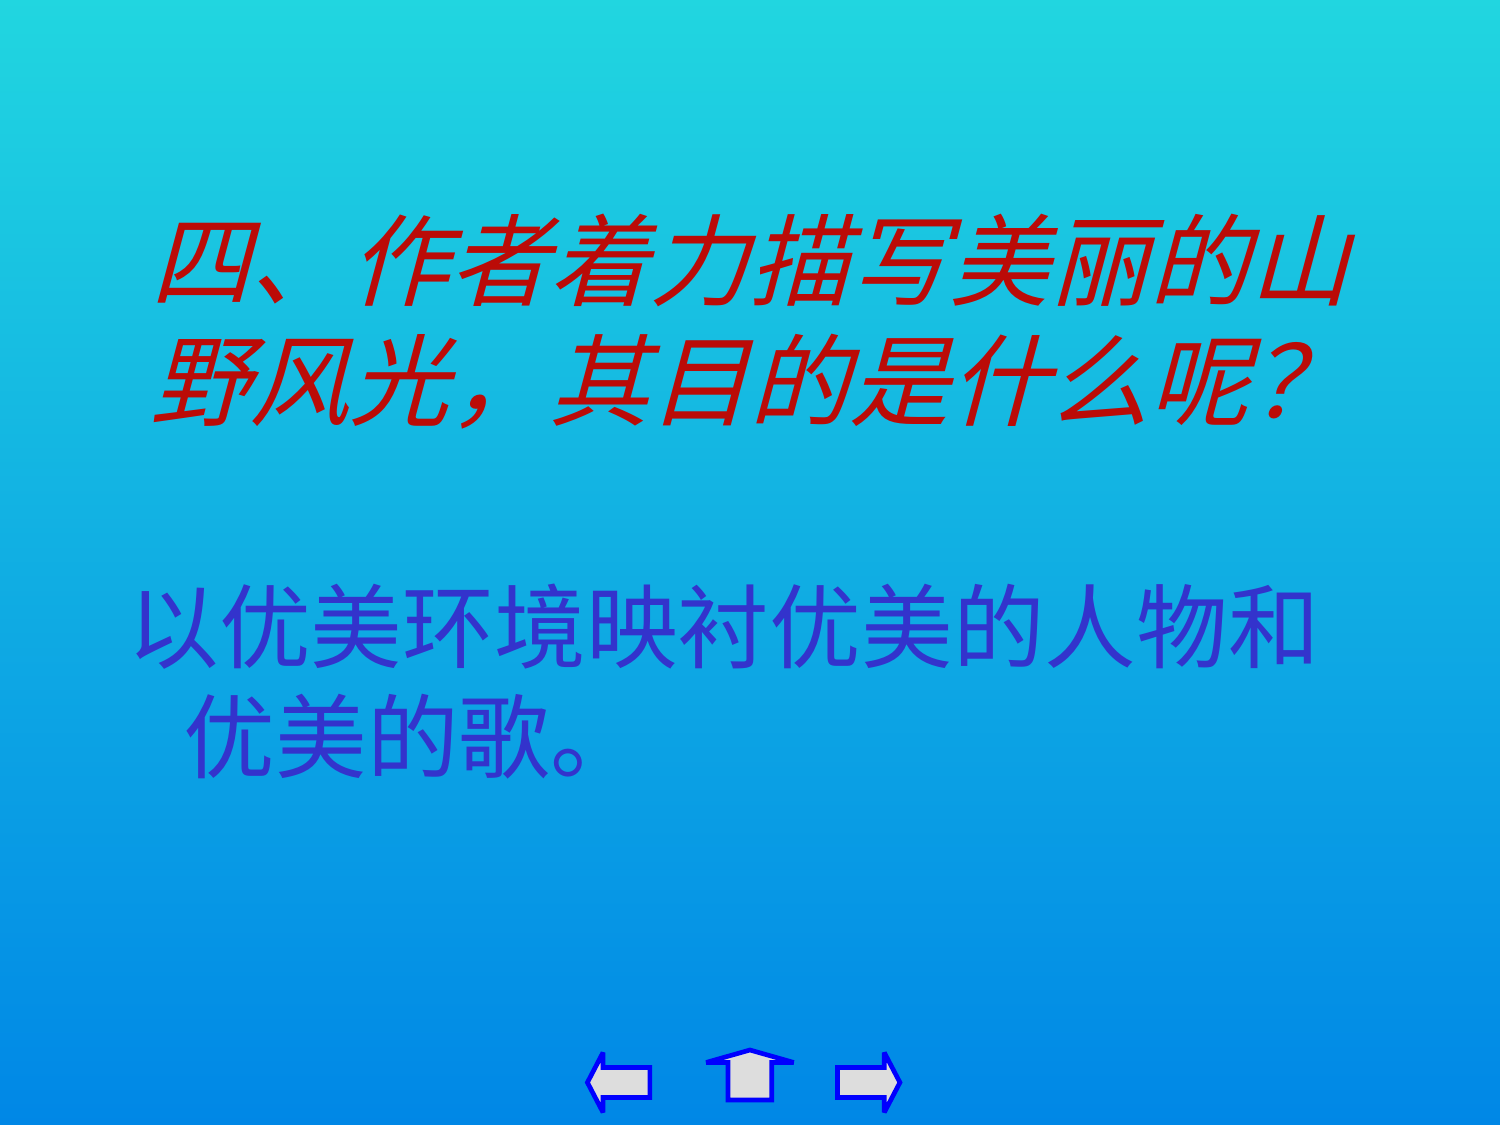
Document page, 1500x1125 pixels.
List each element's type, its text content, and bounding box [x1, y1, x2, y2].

title 四、作者着力描写美丽的山野风光，其目的是什么呢？ [112, 147, 1388, 562]
list 以优美环境映衬优美的人物和优美的歌。 [112, 562, 1388, 925]
text_box [587, 1052, 650, 1113]
text_box [706, 1050, 794, 1101]
text_box [837, 1052, 900, 1113]
